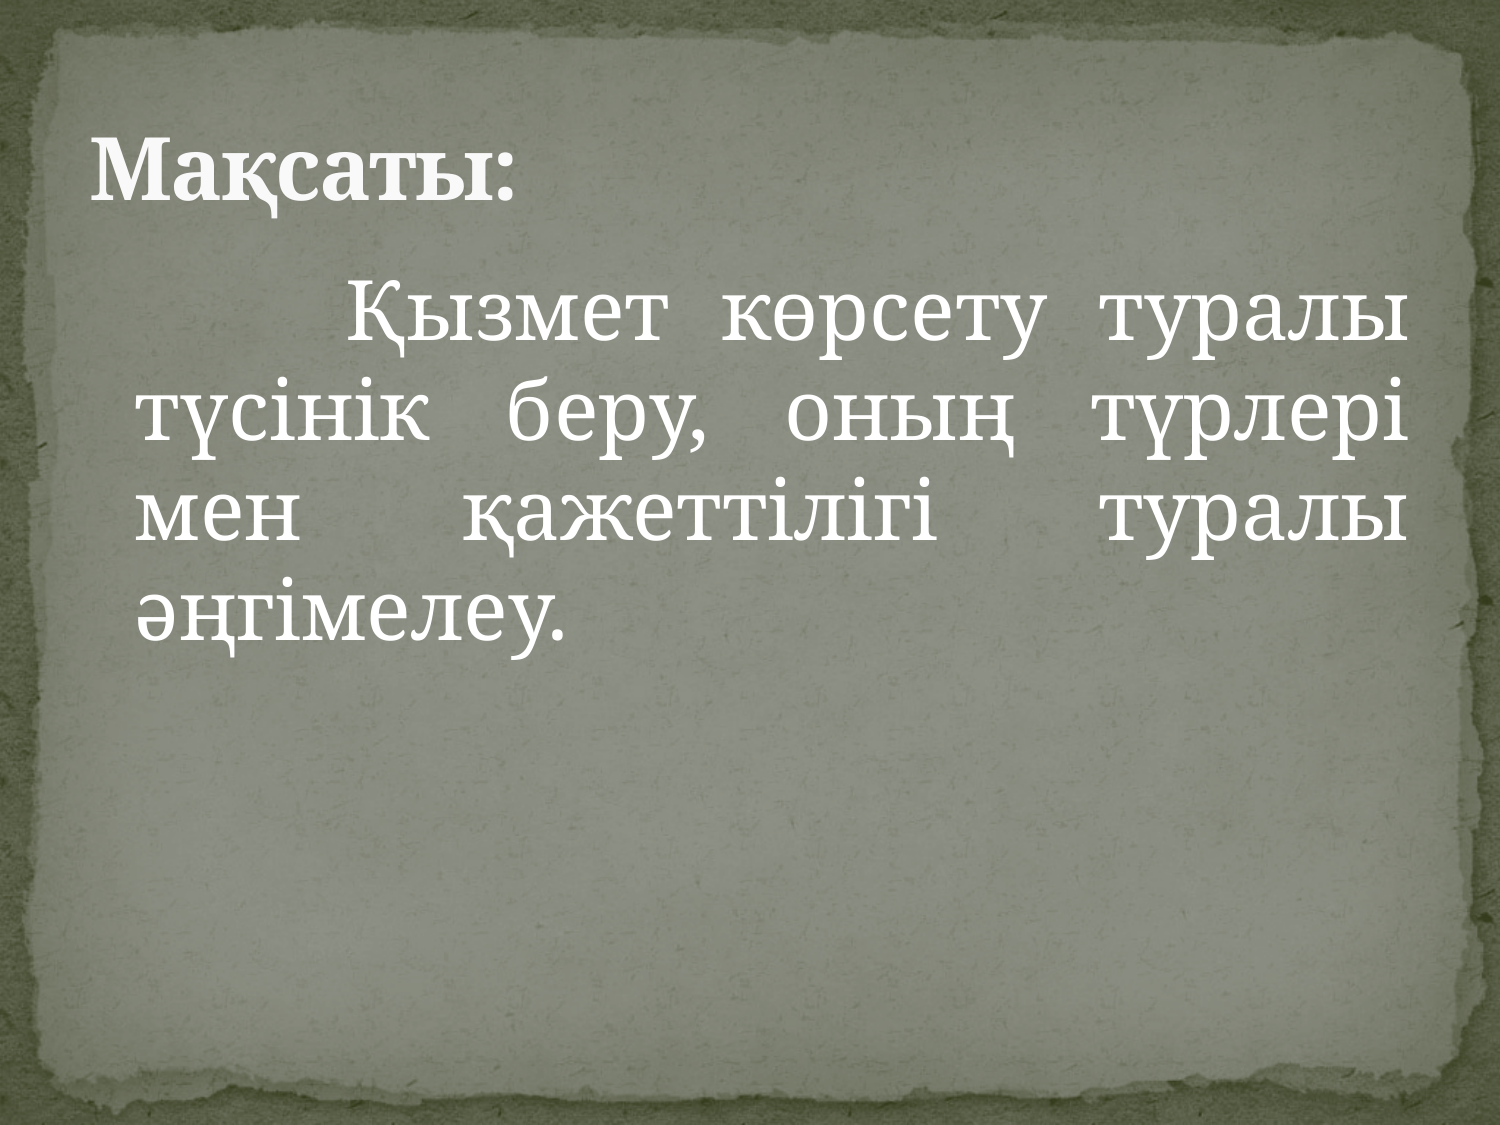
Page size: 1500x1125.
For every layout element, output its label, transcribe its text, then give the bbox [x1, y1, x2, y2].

list Қызмет көрсету туралы түсінік беру, оның түрлері мен қажеттілігі туралы әңгімелеу. [75, 249, 1425, 1000]
title Мақсаты: [74, 24, 1425, 225]
